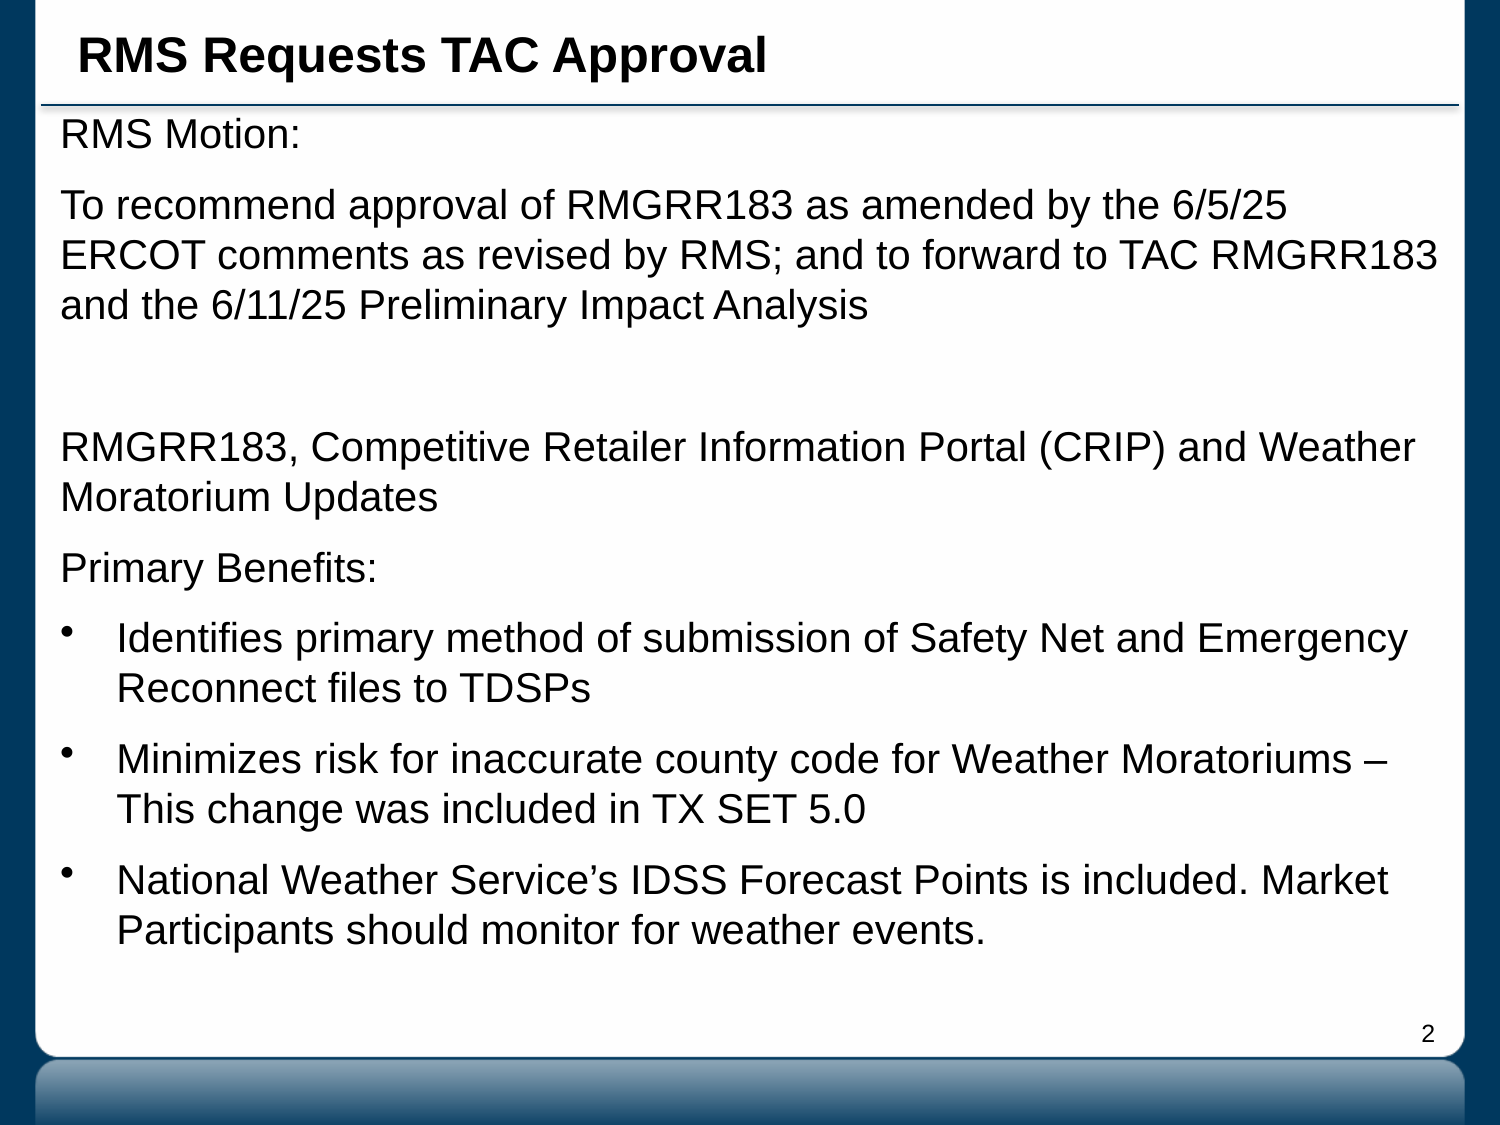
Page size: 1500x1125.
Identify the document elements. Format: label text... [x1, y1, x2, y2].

title RMS Requests TAC Approval [62, 39, 1462, 127]
text_box RMS Motion: To recommend approval of RMGRR183 as amended by the 6/5/25 ERCOT comments as revised by RMS; and to forward to TAC RMGRR183 and the 6/11/25 Preliminary Impact Analysis RMGRR183, Competitive Retailer Information Portal (CRIP) and Weather Moratorium Updates Primary Benefits: Identifies primary method of submission of Safety Net and Emergency Reconnect files to TDSPs Minimizes risk for inaccurate county code for Weather Moratoriums – This change was included in TX SET 5.0 National Weather Service’s IDSS Forecast Points is included. Market Participants should monitor for weather events. [45, 99, 1458, 1020]
picture [35, 0, 1465, 1125]
